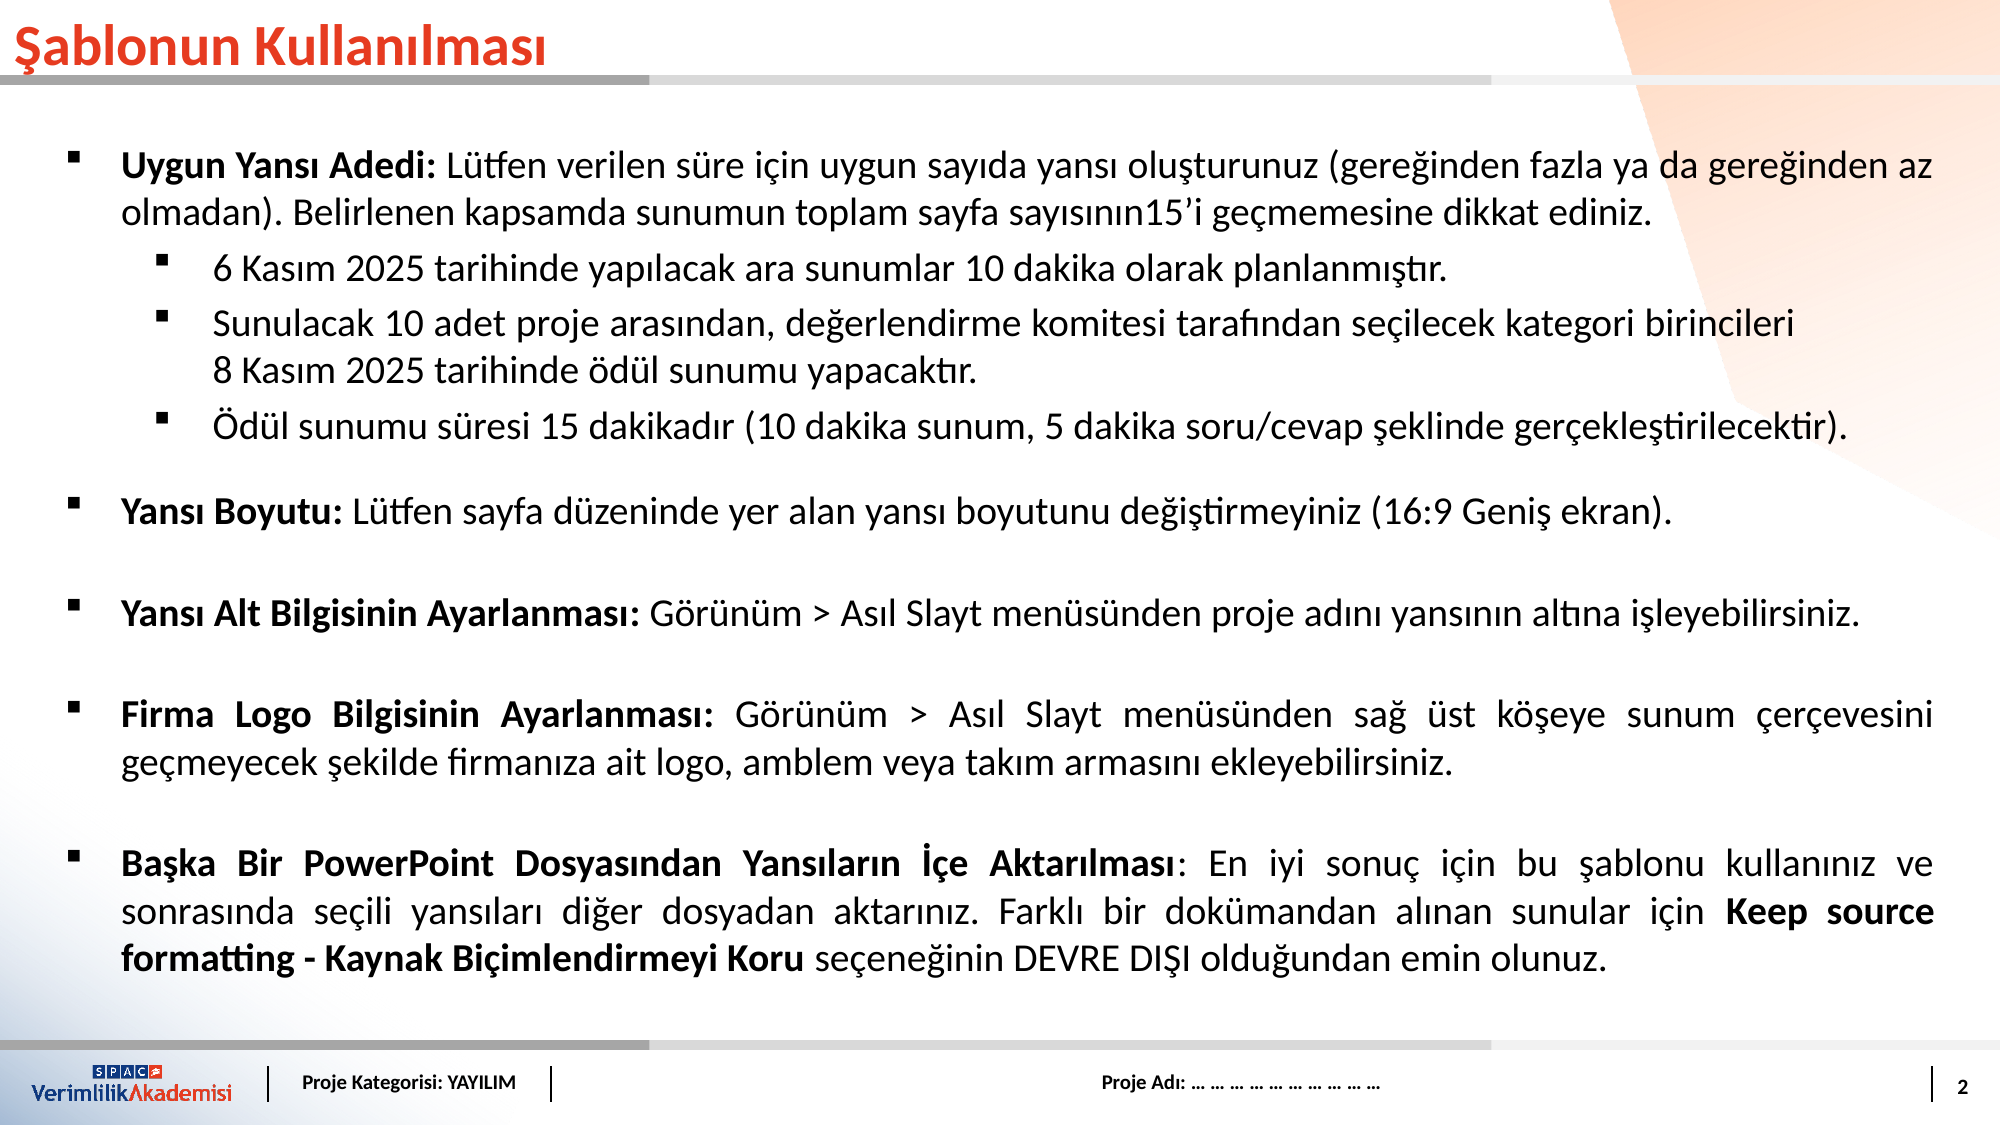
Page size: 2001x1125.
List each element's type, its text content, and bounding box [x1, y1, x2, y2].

list Uygun Yansı Adedi: Lütfen verilen süre için uygun sayıda yansı oluşturunuz (gereğinden fazla ya da gereğinden az olmadan). Belirlenen kapsamda sunumun toplam sayfa sayısının15’i geçmemesine dikkat ediniz. 6 Kasım 2025 tarihinde yapılacak ara sunumlar 10 dakika olarak planlanmıştır. Sunulacak 10 adet proje arasından, değerlendirme komitesi tarafından seçilecek kategori birincileri 8 Kasım 2025 tarihinde ödül sunumu yapacaktır. Ödül sunumu süresi 15 dakikadır (10 dakika sunum, 5 dakika soru/cevap şeklinde gerçekleştirilecektir). Yansı Boyutu: Lütfen sayfa düzeninde yer alan yansı boyutunu değiştirmeyiniz (16:9 Geniş ekran). Yansı Alt Bilgisinin Ayarlanması: Görünüm > Asıl Slayt menüsünden proje adını yansının altına işleyebilirsiniz. Firma Logo Bilgisinin Ayarlanması: Görünüm > Asıl Slayt menüsünden sağ üst köşeye sunum çerçevesini geçmeyecek şekilde firmanıza ait logo, amblem veya takım armasını ekleyebilirsiniz. Başka Bir PowerPoint Dosyasından Yansıların İçe Aktarılması: En iyi sonuç için bu şablonu kullanınız ve sonrasında seçili yansıları diğer dosyadan aktarınız. Farklı bir dokümandan alınan sunular için Keep source formatting - Kaynak Biçimlendirmeyi Koru seçeneğinin DEVRE DIŞI olduğundan emin olunuz. [50, 131, 1950, 994]
picture [0, 1050, 2000, 1125]
title Şablonun Kullanılması [0, 0, 2000, 75]
picture [0, 85, 2000, 1040]
